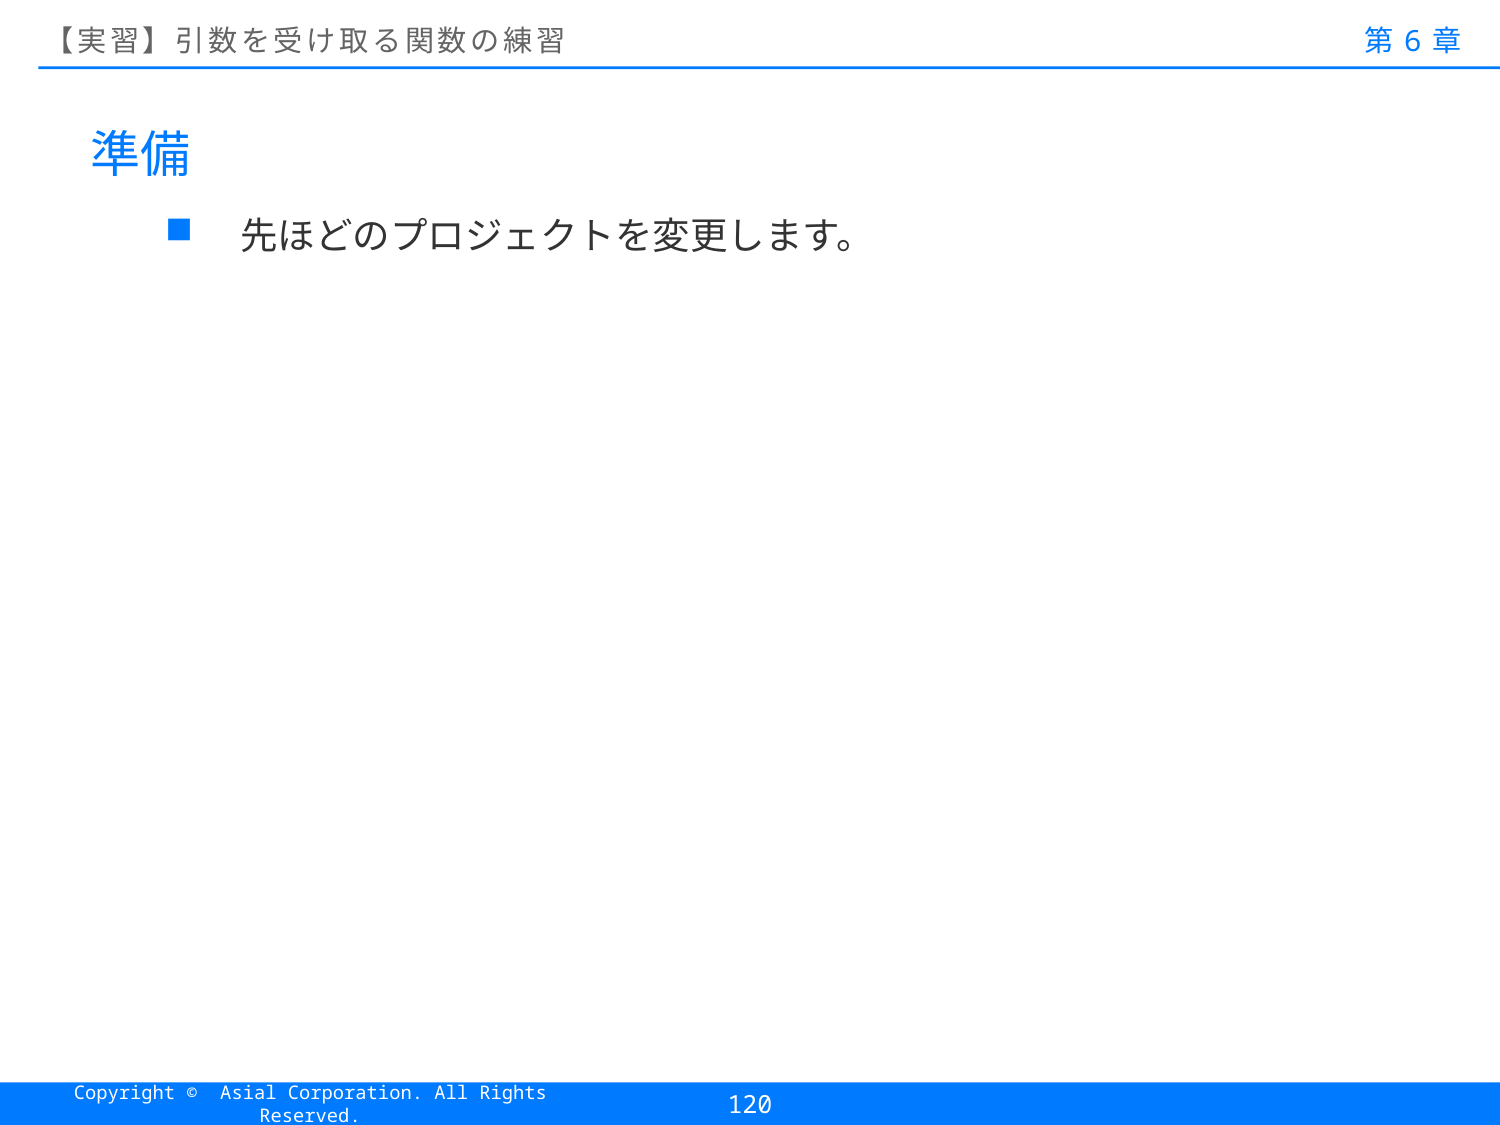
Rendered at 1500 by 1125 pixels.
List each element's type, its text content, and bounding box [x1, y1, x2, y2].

slide_number 120 [581, 1075, 919, 1125]
list 準備 先ほどのプロジェクトを変更します。 [75, 84, 1425, 988]
list 第6章 [702, 7, 1477, 72]
title 【実習】引数を受け取る関数の練習 [29, 7, 702, 72]
